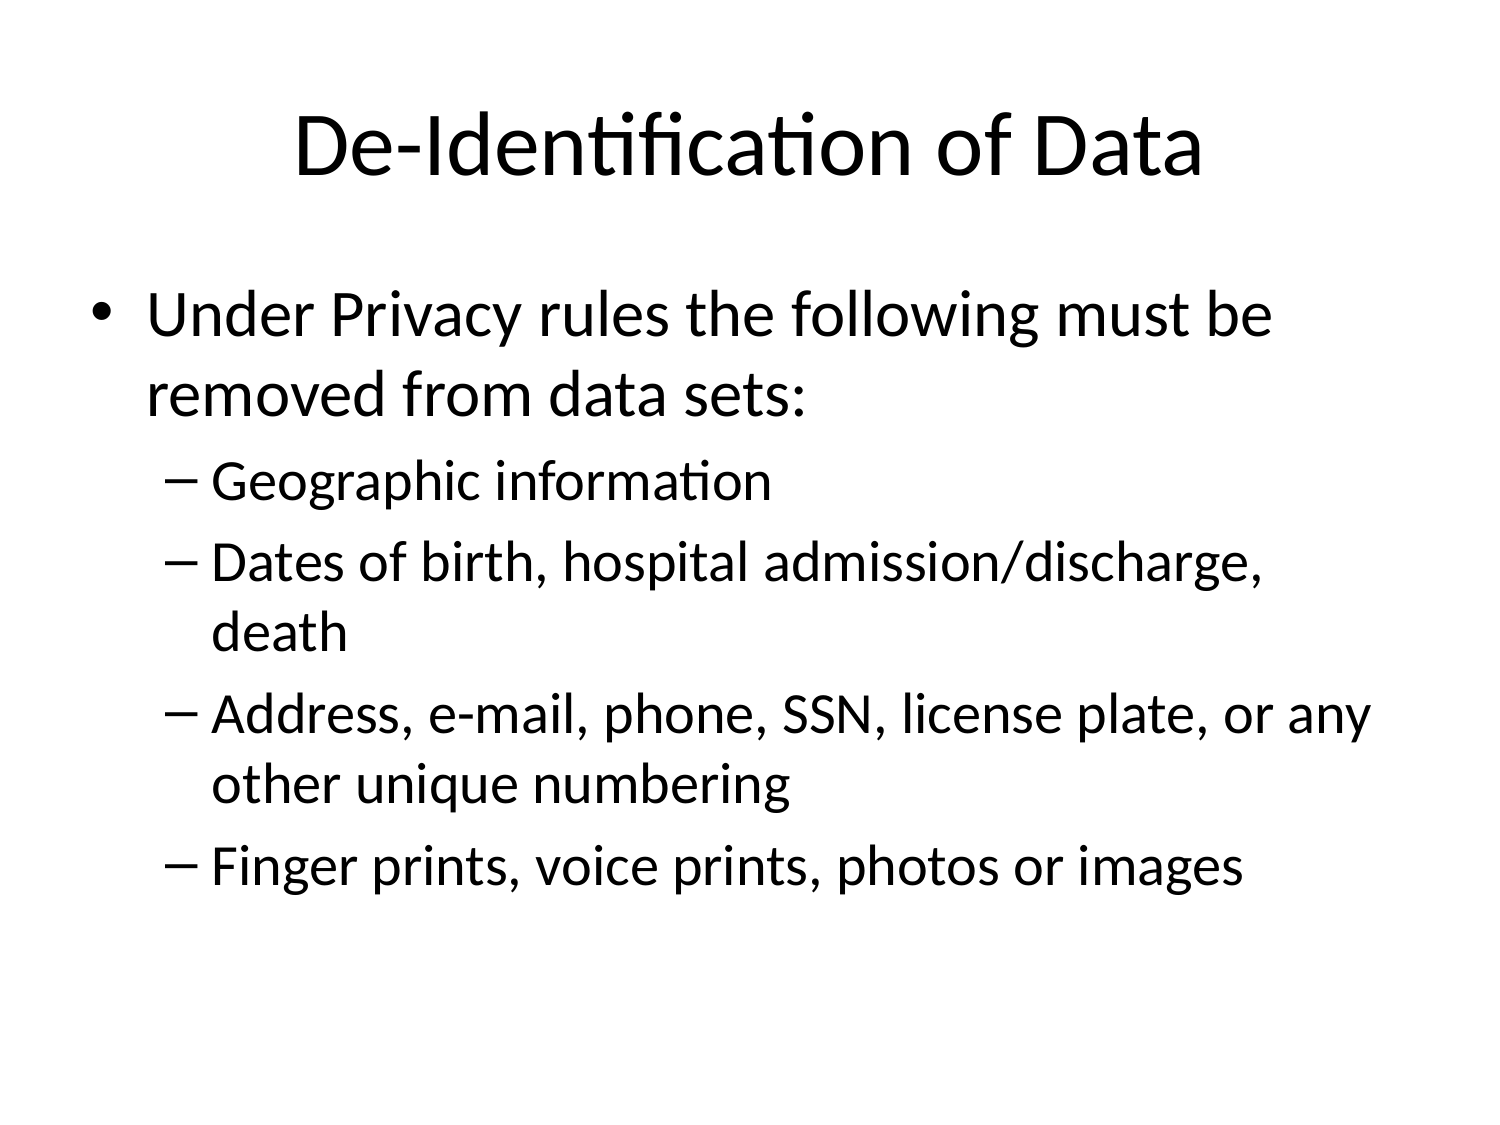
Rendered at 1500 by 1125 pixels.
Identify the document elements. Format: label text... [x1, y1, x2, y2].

title De-Identification of Data [75, 45, 1425, 233]
list Under Privacy rules the following must be removed from data sets: Geographic information Dates of birth, hospital admission/discharge, death Address, e-mail, phone, SSN, license plate, or any other unique numbering Finger prints, voice prints, photos or images [75, 262, 1425, 1005]
